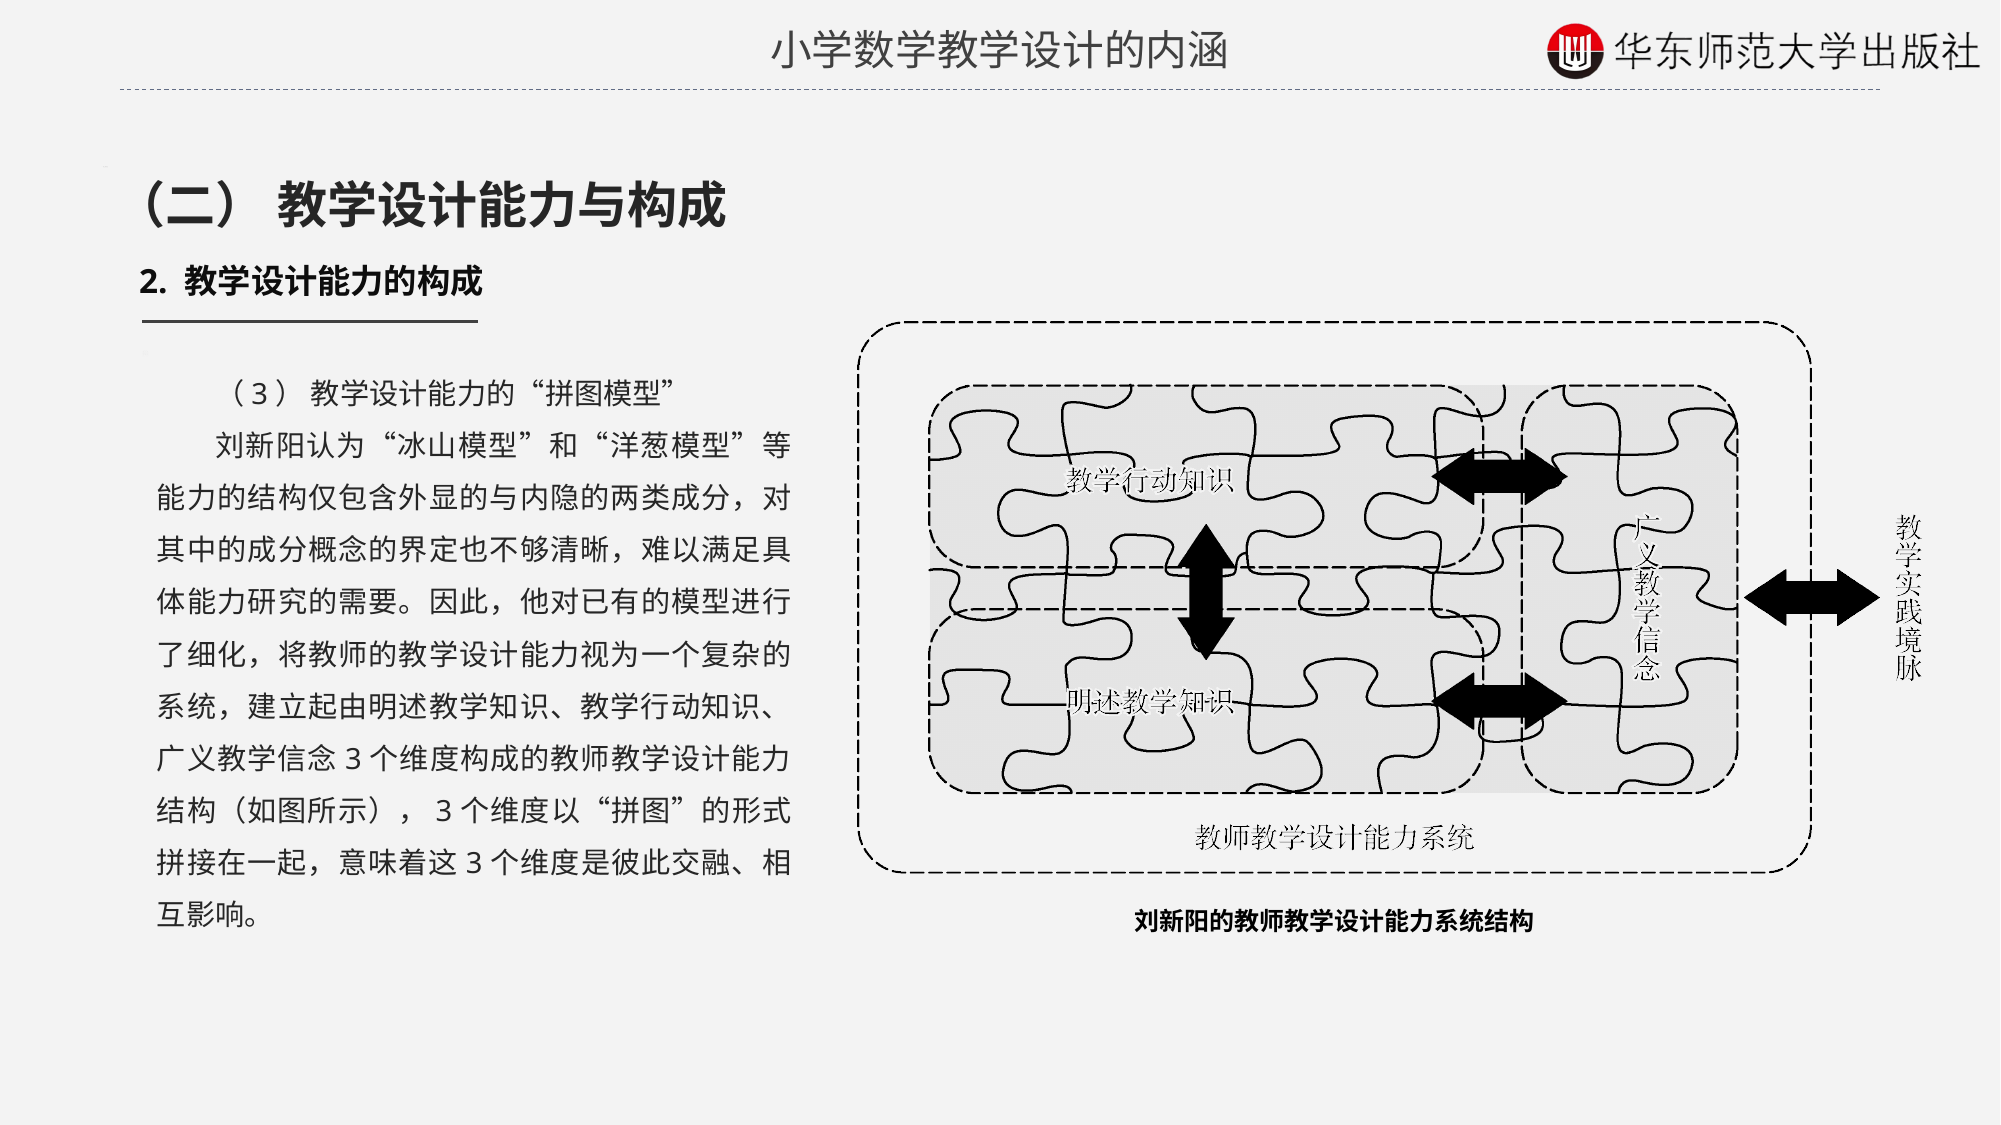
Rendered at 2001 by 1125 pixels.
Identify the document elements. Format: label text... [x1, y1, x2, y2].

text_box （3） 教学设计能力的“拼图模型” 刘新阳认为“冰山模型”和“洋葱模型”等能力的结构仅包含外显的与内隐的两类成分，对其中的成分概念的界定也不够清晰，难以满足具体能力研究的需要。因此，他对已有的模型进行了细化，将教师的教学设计能力视为一个复杂的系统，建立起由明述教学知识、教学行动知识、广义教学信念3个维度构成的教师教学设计能力结构（如图所示），3个维度以“拼图”的形式拼接在一起，意味着这3个维度是彼此交融、相互影响。 [142, 350, 807, 939]
text_box 2. 教学设计能力的构成 [124, 253, 807, 308]
text_box 小学数学教学设计的内涵 [680, 23, 1320, 74]
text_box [1536, 13, 1989, 83]
text_box 刘新阳的教师教学设计能力系统结构 [857, 897, 1813, 943]
text_box （二） 教学设计能力与构成 [101, 166, 806, 242]
picture [857, 321, 1923, 874]
